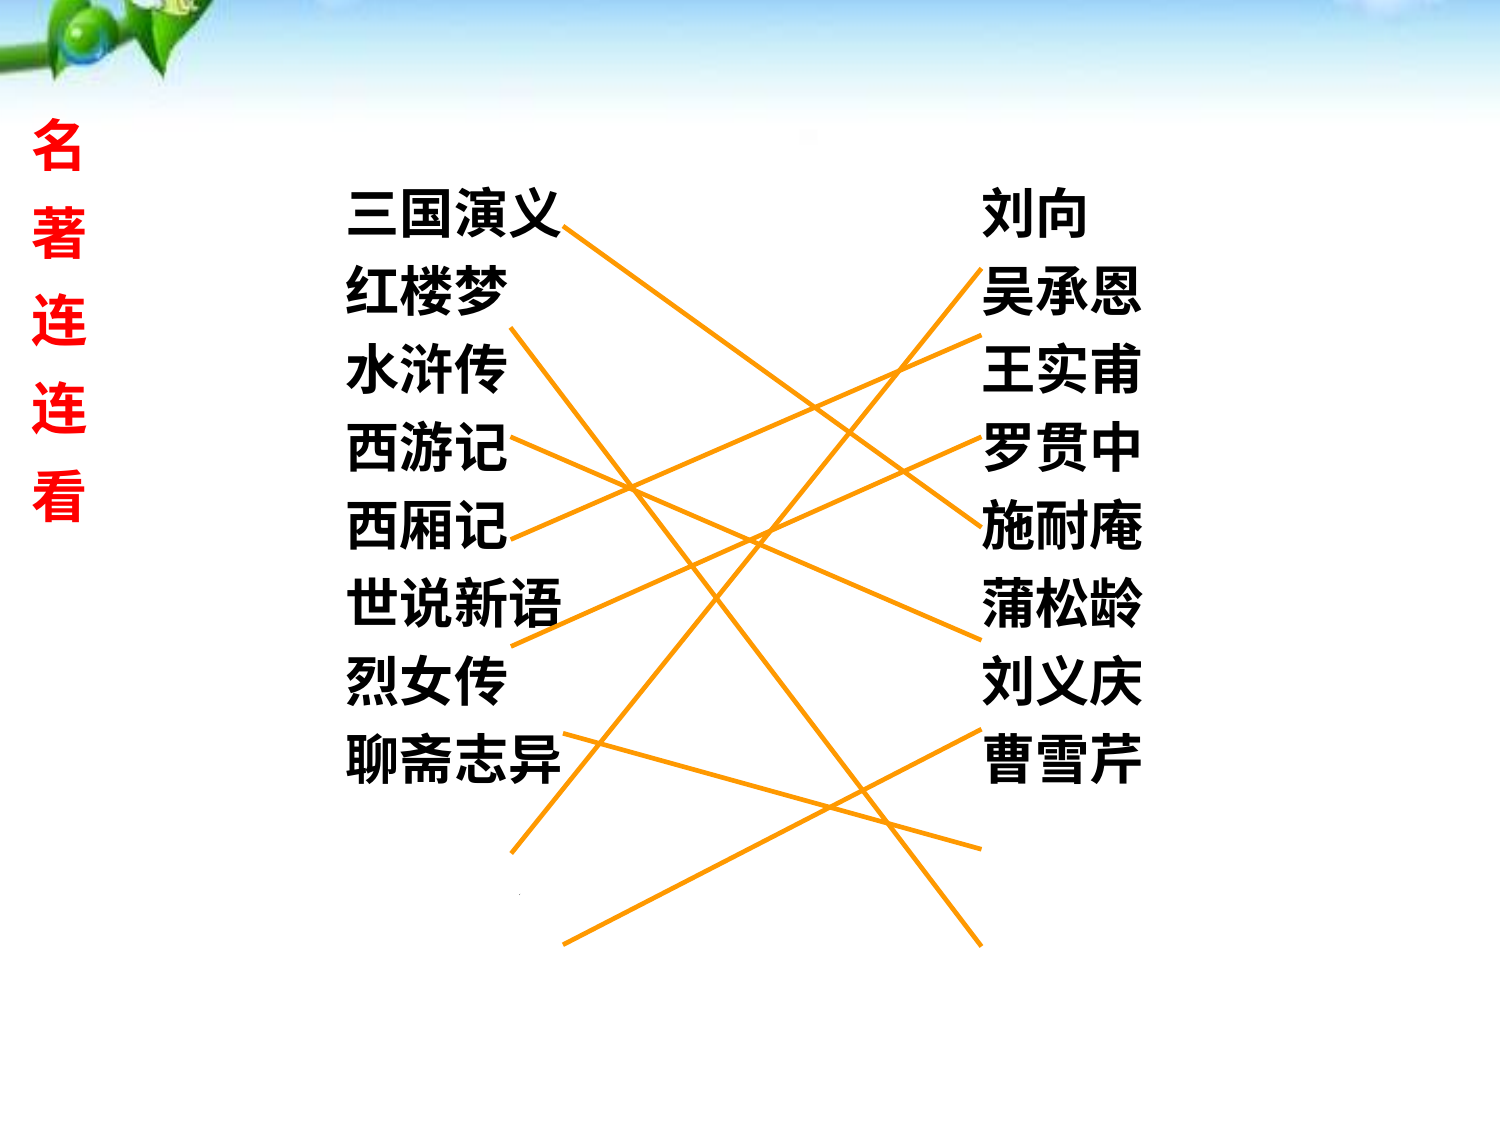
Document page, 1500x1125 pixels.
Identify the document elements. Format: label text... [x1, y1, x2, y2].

text_box 三国演义 红楼梦 水浒传 西游记 西厢记 世说新语 烈女传 聊斋志异 [331, 158, 578, 798]
picture [0, 0, 1500, 1125]
text_box 刘向 吴承恩 王实甫 罗贯中 施耐庵 蒲松龄 刘义庆 曹雪芹 [966, 158, 1217, 798]
title 名著连连看 [0, 82, 119, 484]
